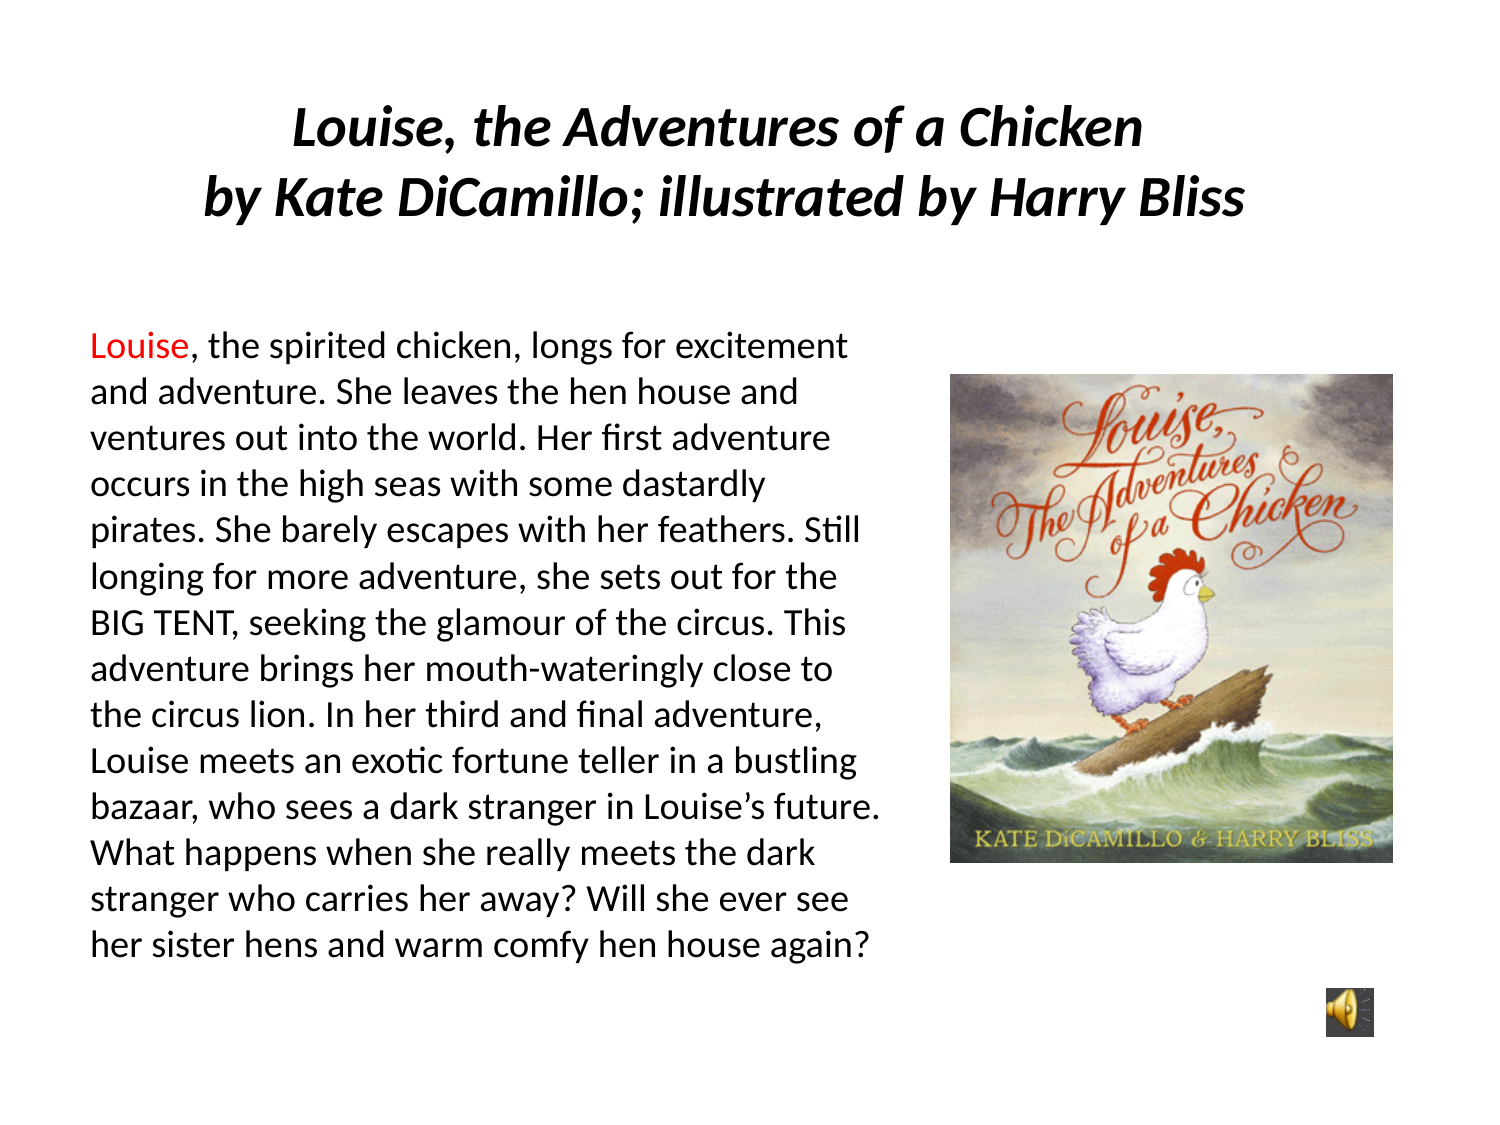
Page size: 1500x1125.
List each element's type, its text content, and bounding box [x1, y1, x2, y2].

list Louise, the spirited chicken, longs for excitement and adventure. She leaves the hen house and ventures out into the world. Her first adventure occurs in the high seas with some dastardly pirates. She barely escapes with her feathers. Still longing for more adventure, she sets out for the BIG TENT, seeking the glamour of the circus. This adventure brings her mouth-wateringly close to the circus lion. In her third and final adventure, Louise meets an exotic fortune teller in a bustling bazaar, who sees a dark stranger in Louise’s future. What happens when she really meets the dark stranger who carries her away? Will she ever see her sister hens and warm comfy hen house again? [75, 235, 900, 1005]
picture [1324, 987, 1376, 1038]
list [949, 374, 1393, 863]
title Louise, the Adventures of a Chicken by Kate DiCamillo; illustrated by Harry Bliss [75, 44, 1375, 236]
